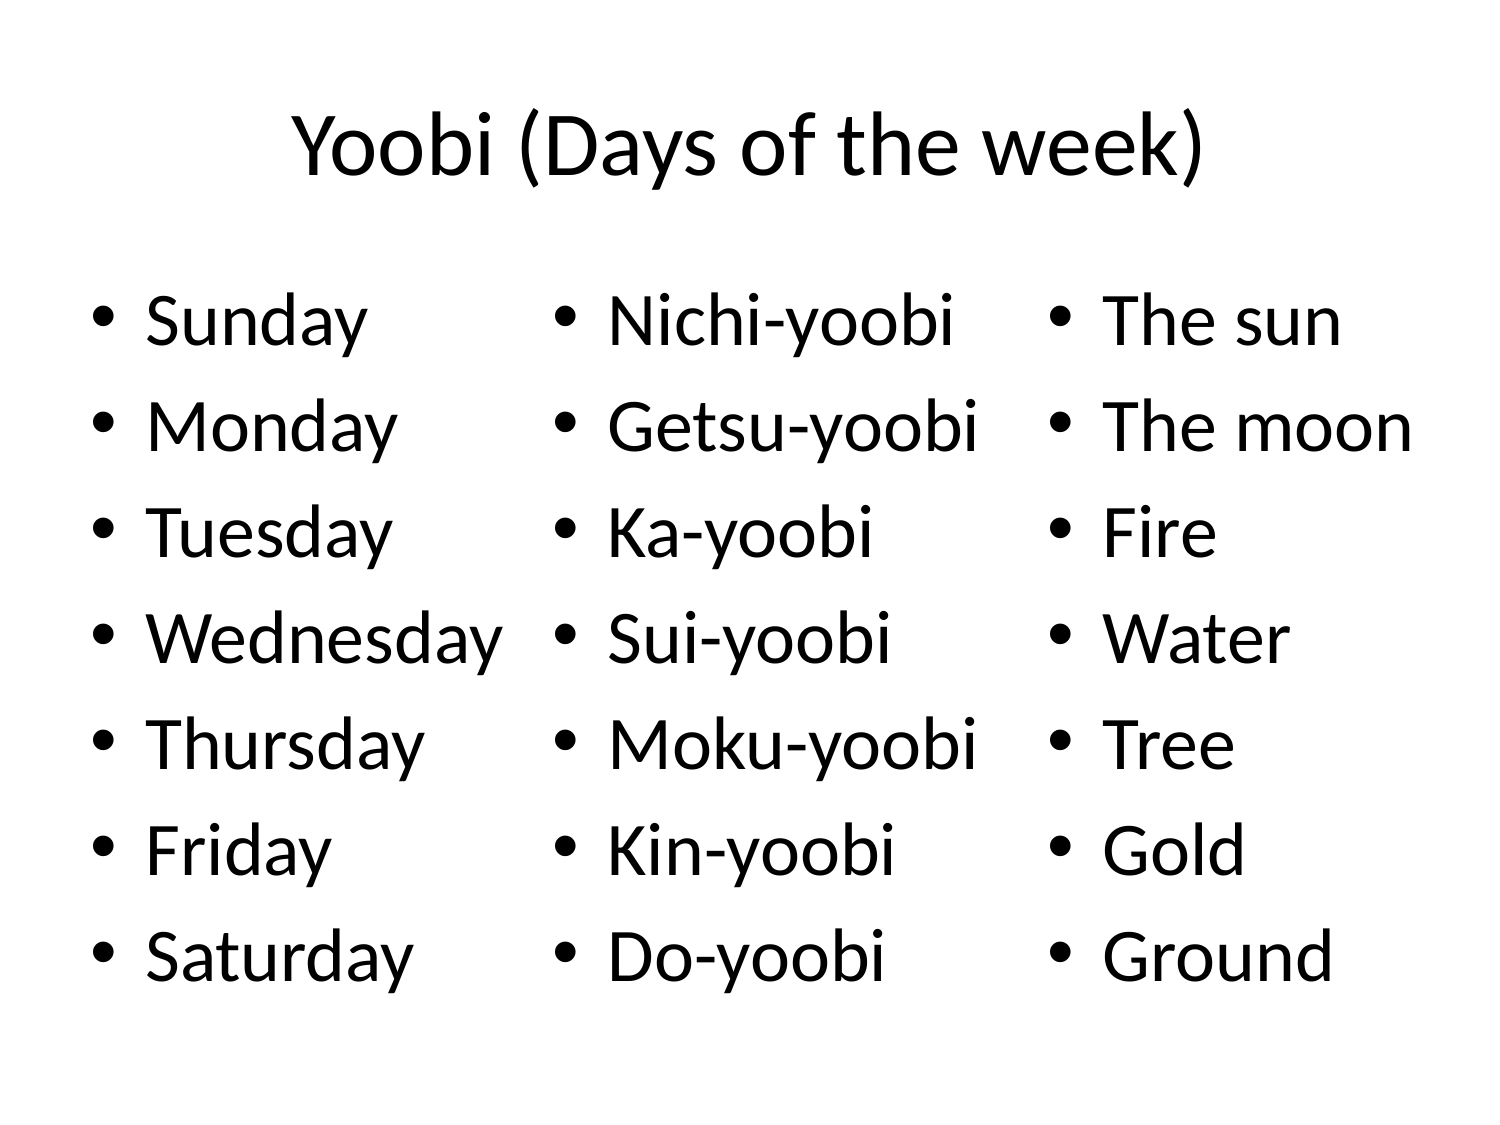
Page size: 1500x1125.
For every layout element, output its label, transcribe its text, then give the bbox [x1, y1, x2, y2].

text_box The sun The moon Fire Water Tree Gold Ground [1032, 262, 1500, 1005]
list Sunday Monday Tuesday Wednesday Thursday Friday Saturday [75, 262, 537, 1005]
title Yoobi (Days of the week) [75, 45, 1425, 233]
list Nichi-yoobi Getsu-yoobi Ka-yoobi Sui-yoobi Moku-yoobi Kin-yoobi Do-yoobi [537, 262, 1032, 1005]
